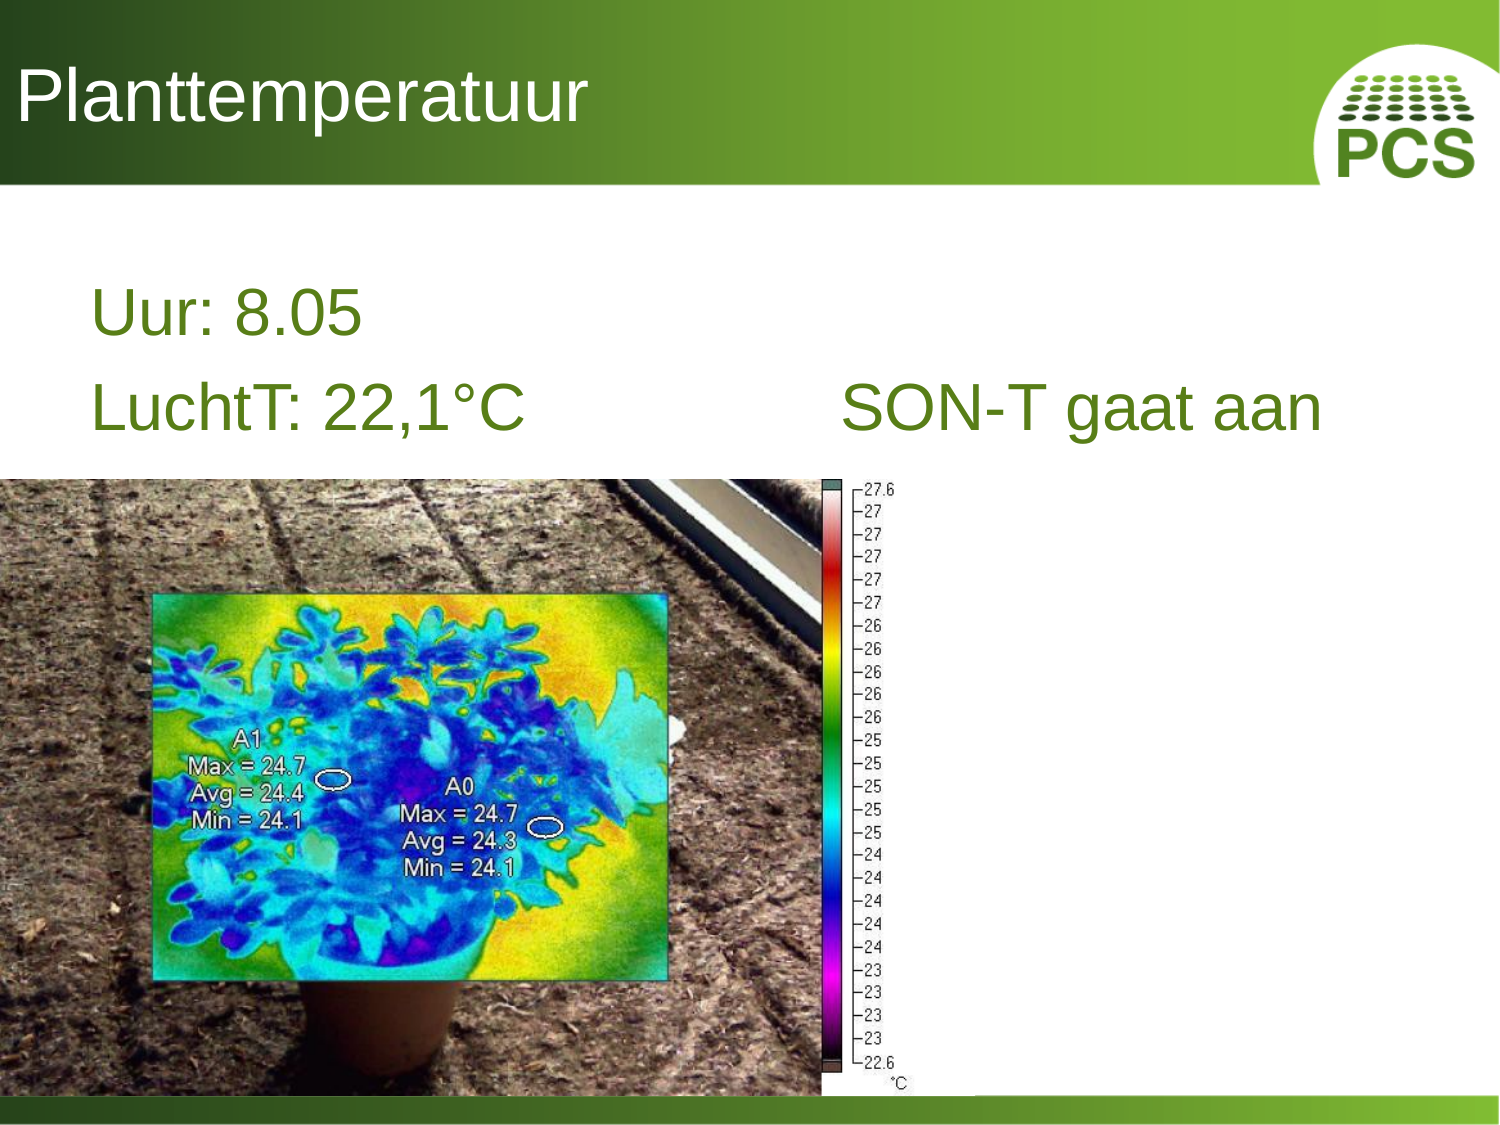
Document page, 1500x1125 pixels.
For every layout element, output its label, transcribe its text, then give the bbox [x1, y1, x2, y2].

title Planttemperatuur [12, 44, 593, 235]
text_box [0, 479, 976, 1096]
text_box SON-T gaat aan [838, 362, 1328, 444]
picture [0, 0, 1500, 1125]
text_box Uur: 8.05 LuchtT: 22,1°C [87, 250, 537, 445]
